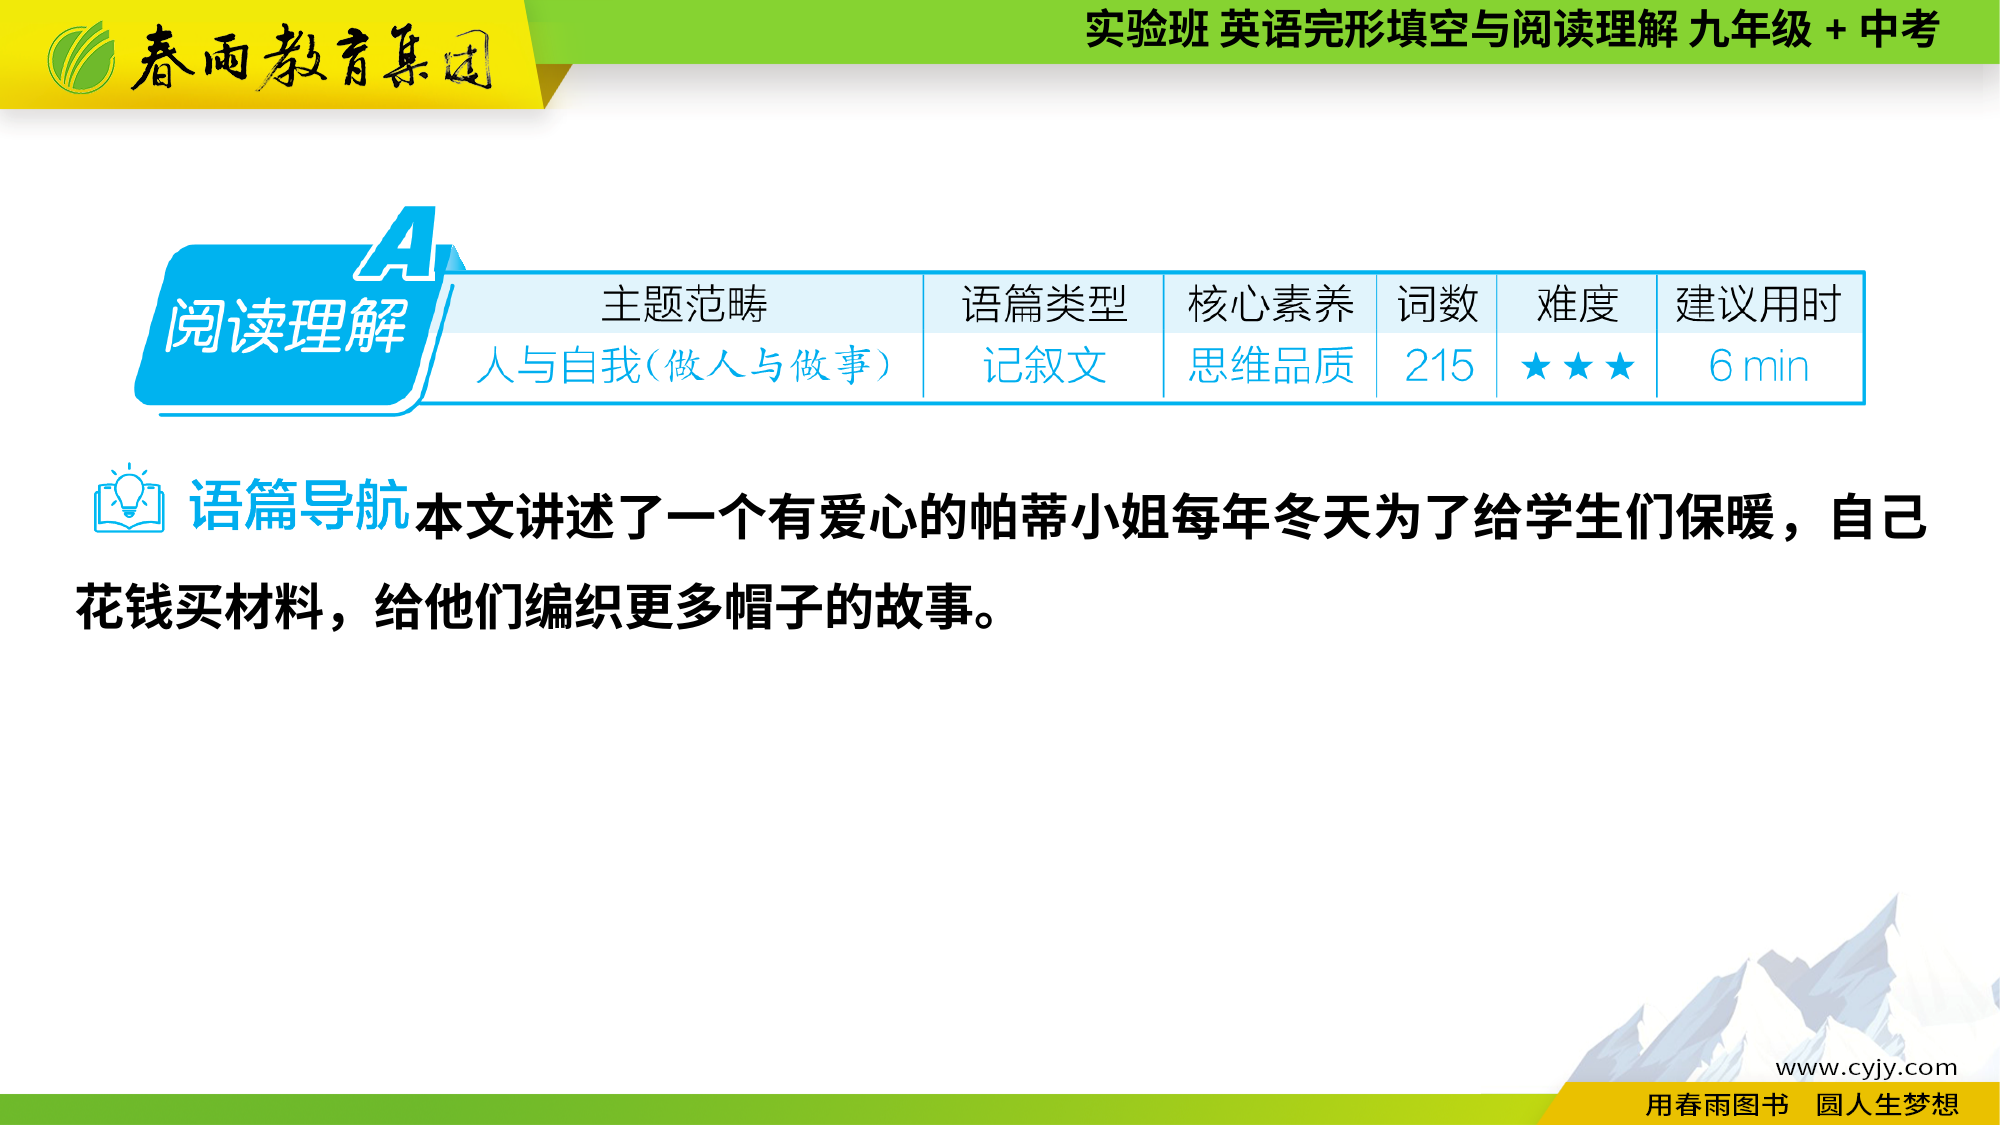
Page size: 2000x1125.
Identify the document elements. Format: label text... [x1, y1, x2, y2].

list 本文讲述了一个有爱心的帕蒂小姐每年冬天为了给学生们保暖，自己花钱买材料，给他们编织更多帽子的故事。 [59, 447, 1944, 645]
picture [0, 0, 2000, 1125]
